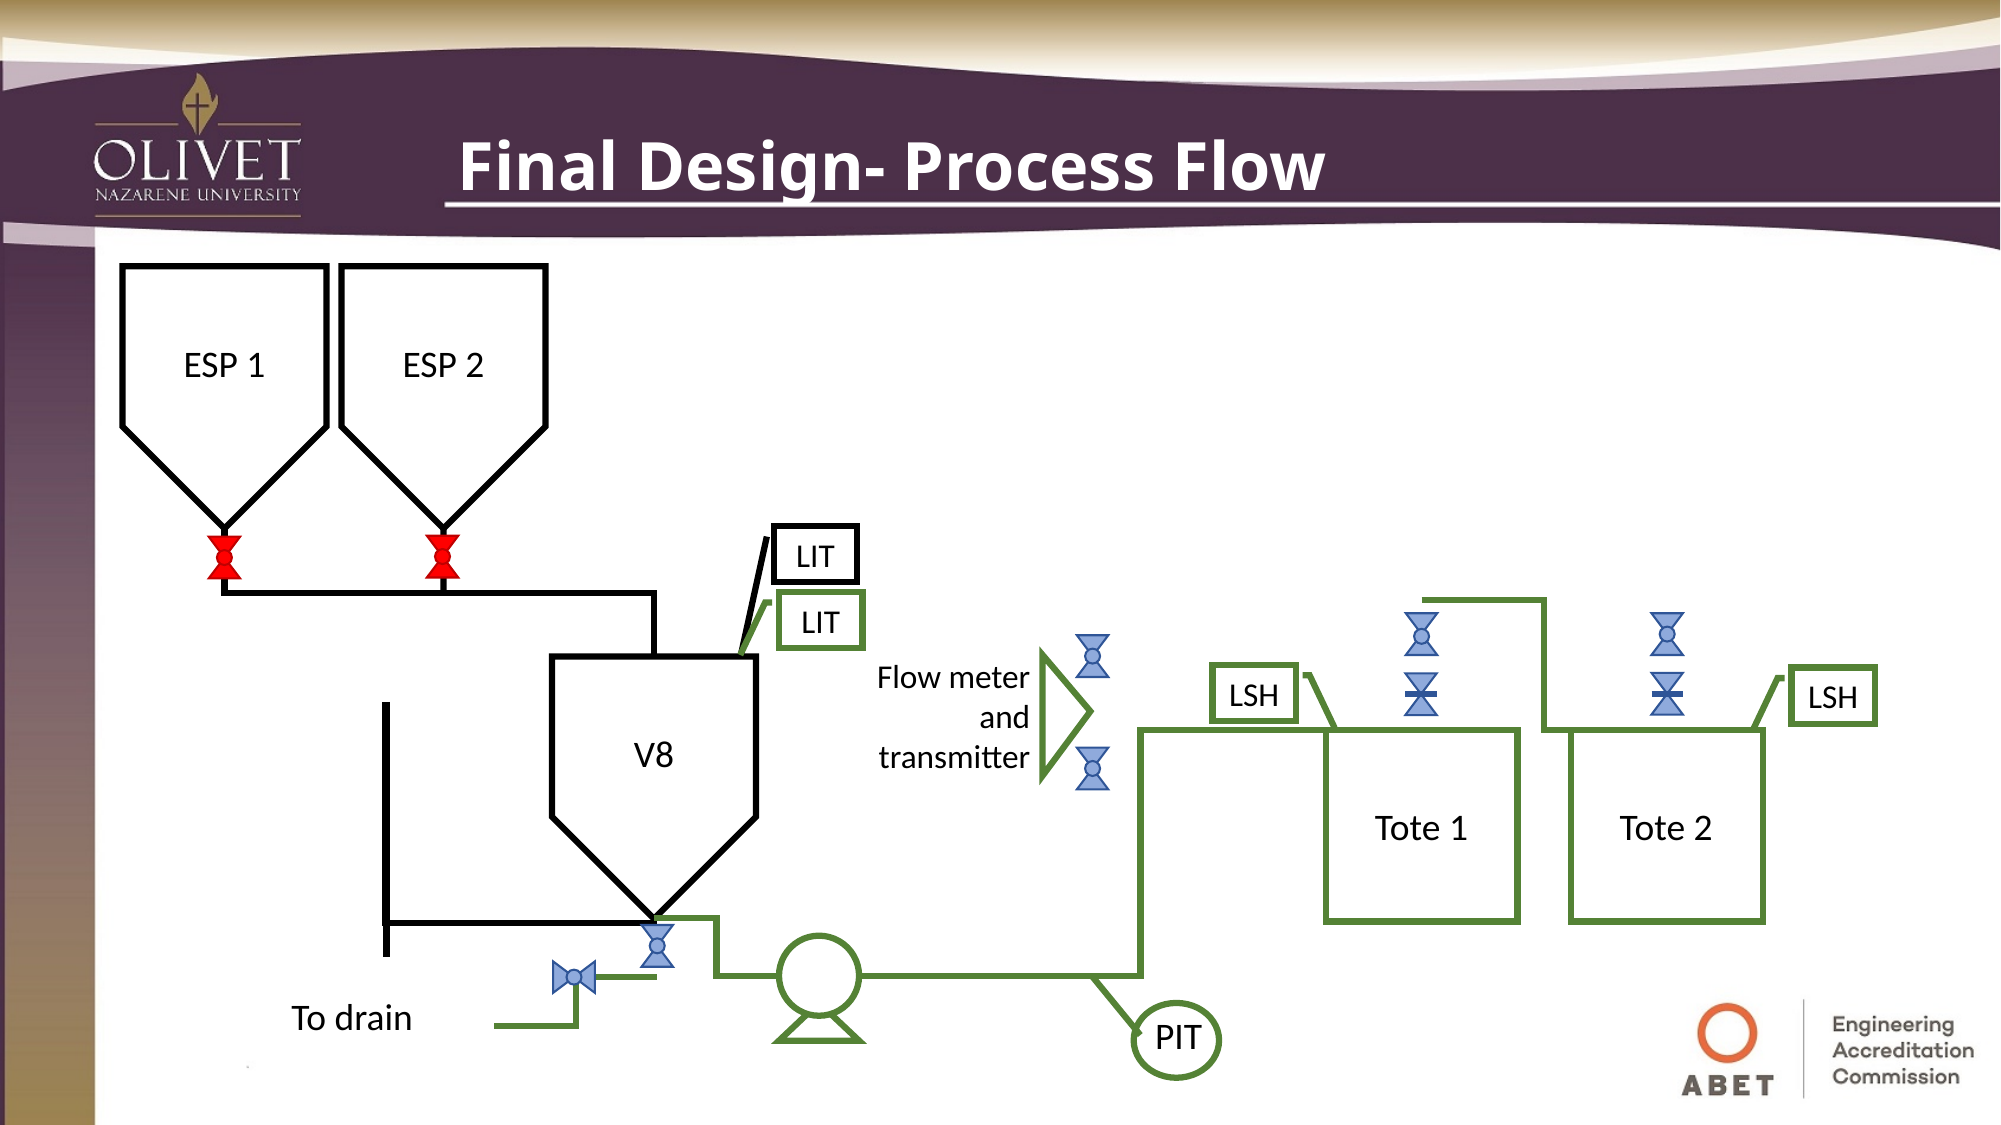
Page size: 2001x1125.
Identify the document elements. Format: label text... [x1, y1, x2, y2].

text_box LIT [773, 525, 858, 583]
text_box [208, 536, 241, 579]
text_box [426, 535, 459, 578]
title Final Design- Process Flow [442, 59, 1863, 278]
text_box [375, 377, 504, 808]
picture [0, 0, 2001, 1125]
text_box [122, 266, 546, 529]
text_box LIT [753, 536, 768, 591]
text_box To drain [276, 985, 451, 1046]
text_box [494, 591, 1875, 1078]
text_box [385, 701, 494, 957]
